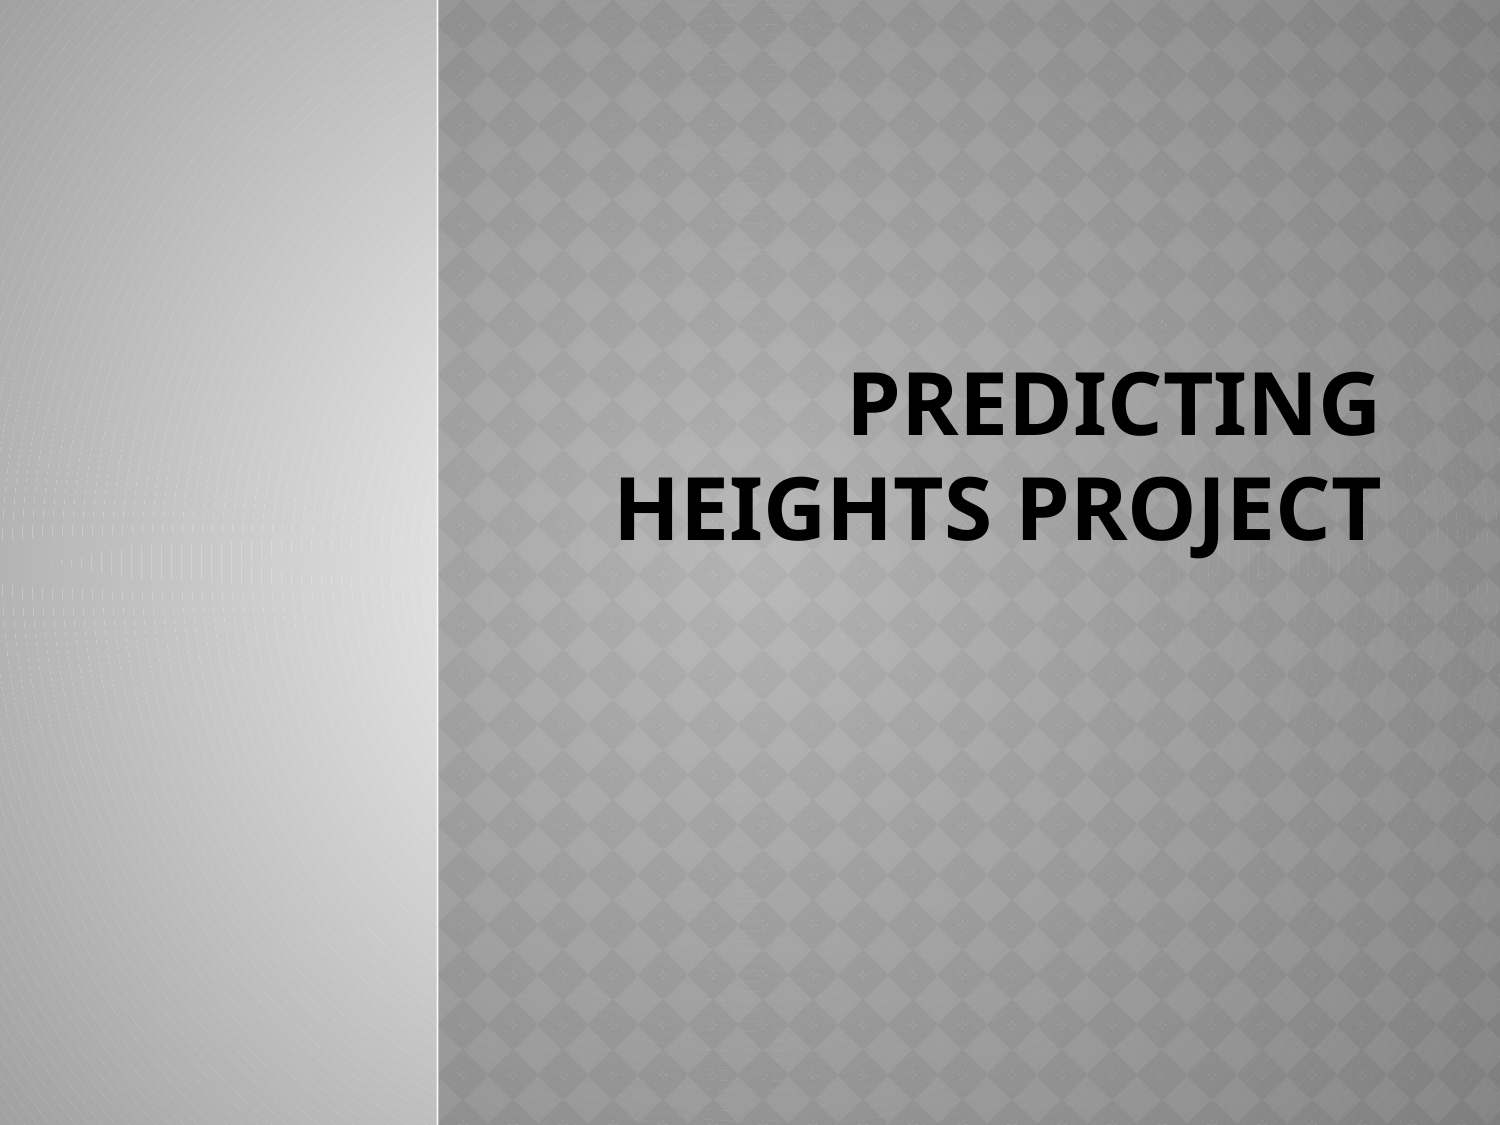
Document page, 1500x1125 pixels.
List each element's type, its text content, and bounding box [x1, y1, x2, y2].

title Predicting heights project [552, 87, 1390, 558]
